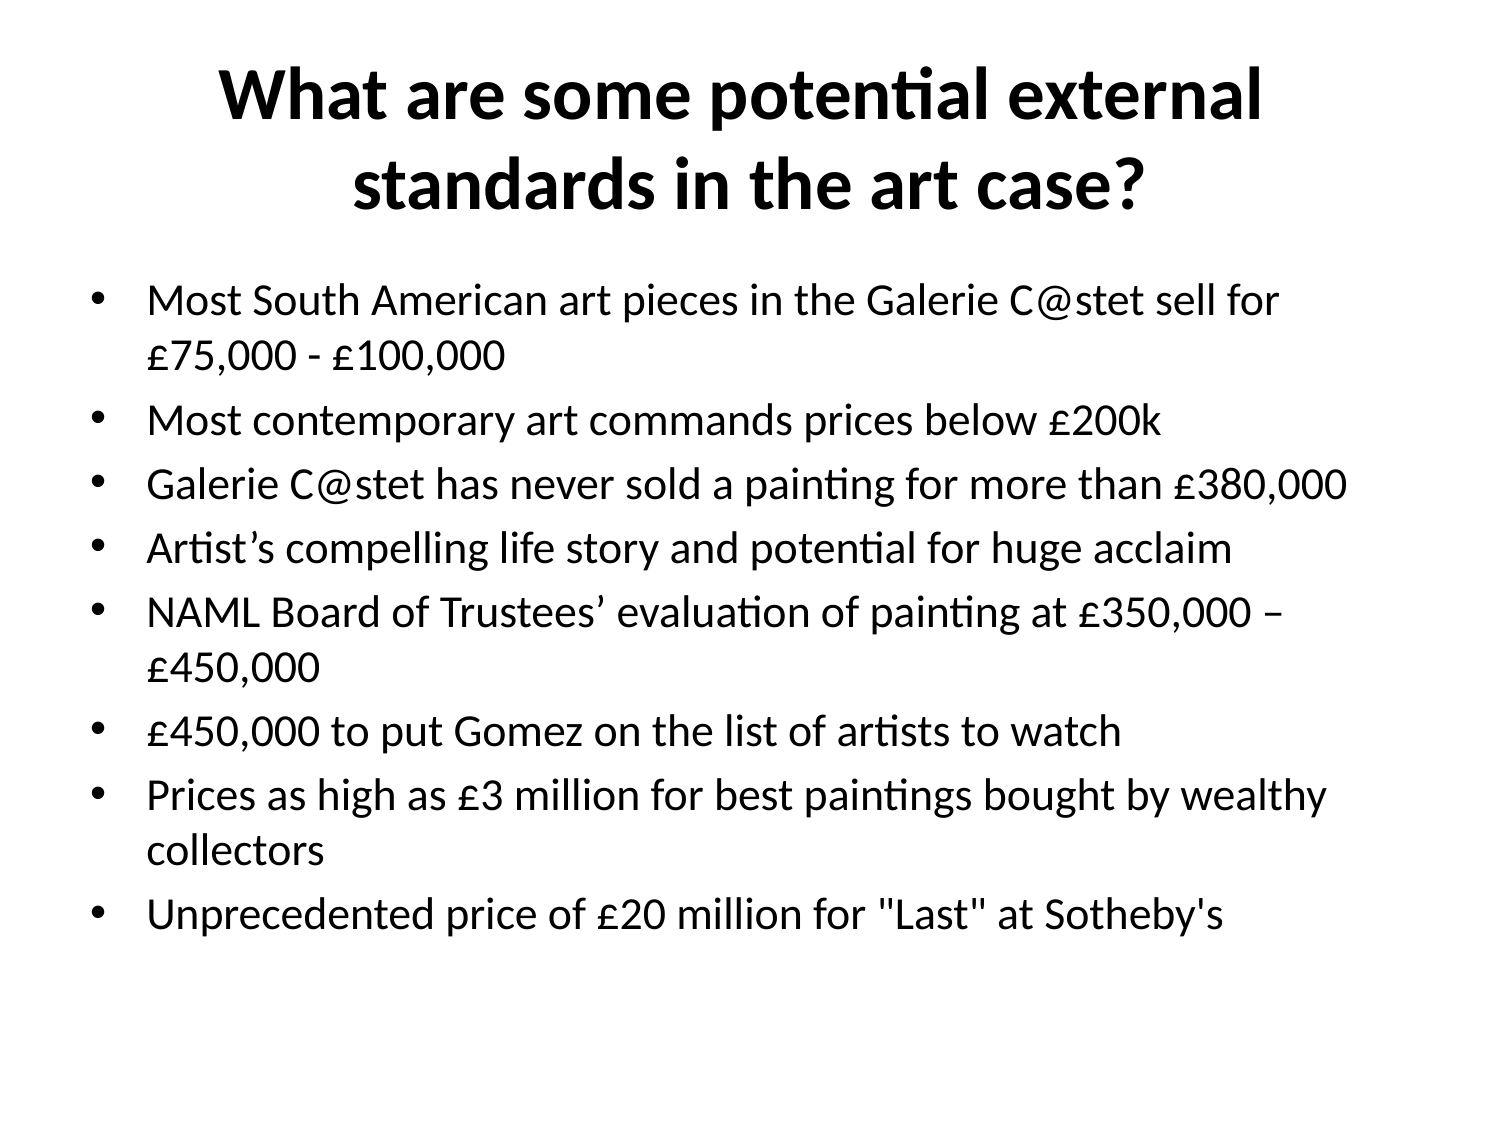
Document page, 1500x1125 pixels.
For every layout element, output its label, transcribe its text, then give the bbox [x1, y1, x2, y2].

list Most South American art pieces in the Galerie C@stet sell for £75,000 - £100,000 Most contemporary art commands prices below £200k Galerie C@stet has never sold a painting for more than £380,000 Artist’s compelling life story and potential for huge acclaim NAML Board of Trustees’ evaluation of painting at £350,000 – £450,000 £450,000 to put Gomez on the list of artists to watch Prices as high as £3 million for best paintings bought by wealthy collectors Unprecedented price of £20 million for "Last" at Sotheby's [75, 262, 1425, 1113]
text_box What are some potential external standards in the art case? [0, 37, 1500, 233]
